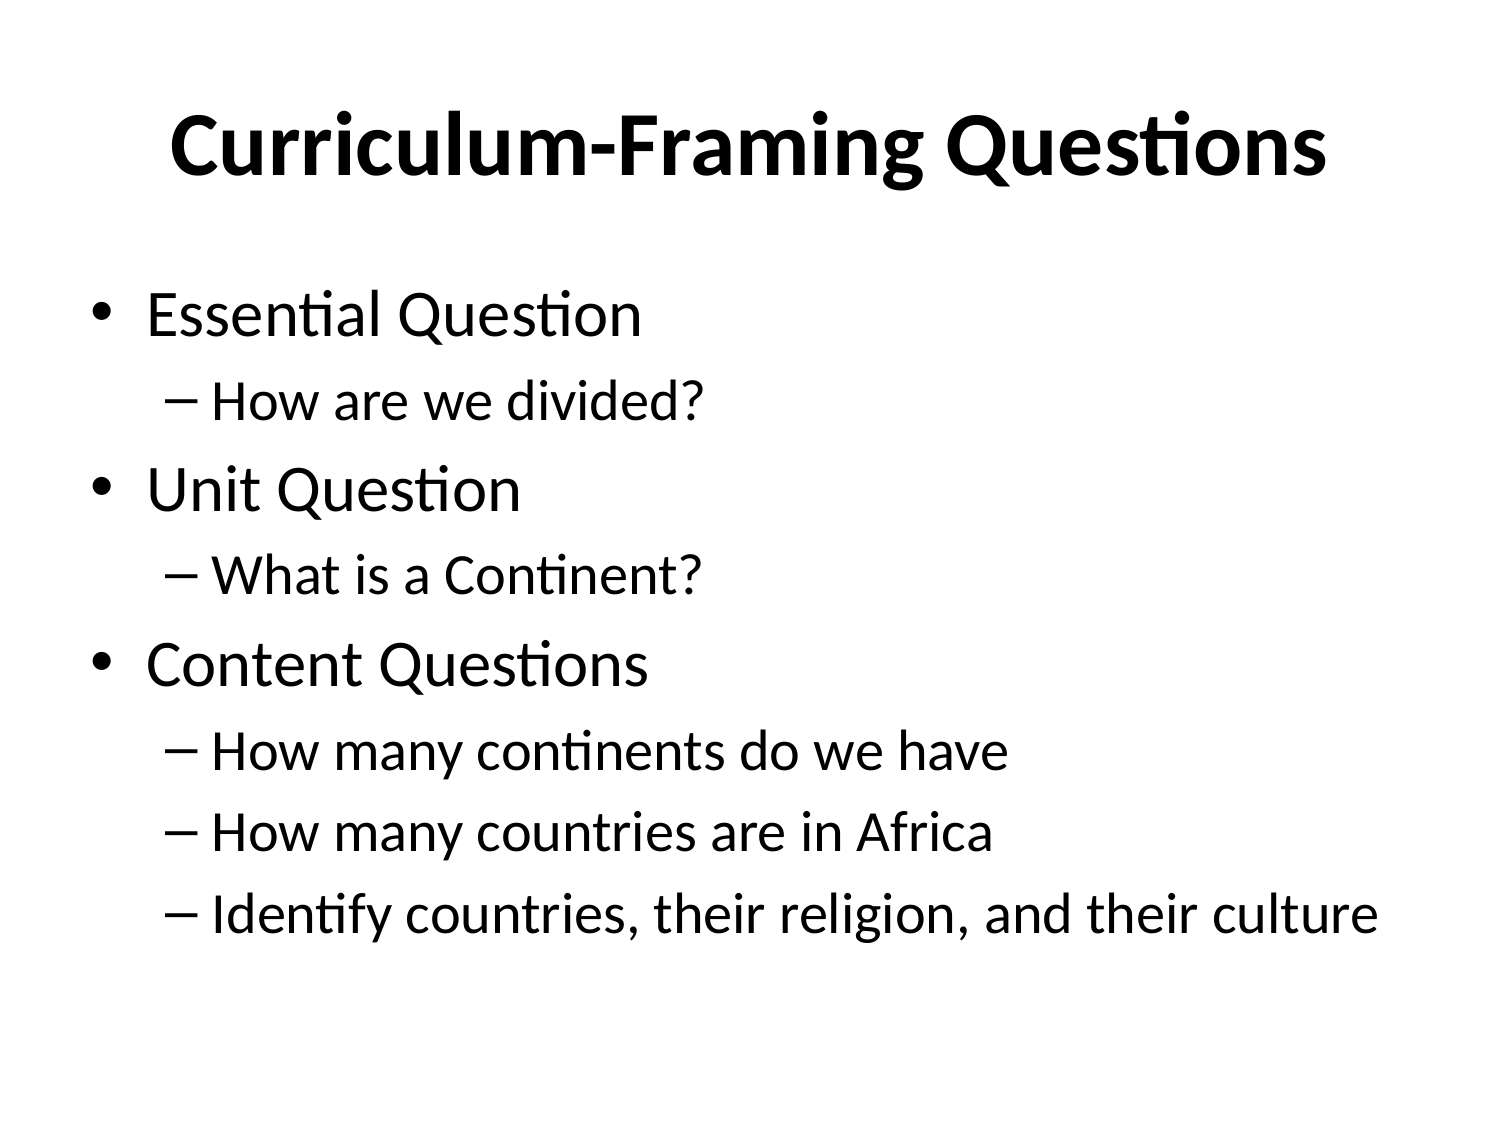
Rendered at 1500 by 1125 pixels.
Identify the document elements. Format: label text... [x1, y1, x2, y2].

title Curriculum-Framing Questions [75, 45, 1425, 233]
list Essential Question How are we divided? Unit Question What is a Continent? Content Questions How many continents do we have How many countries are in Africa Identify countries, their religion, and their culture [75, 262, 1425, 1075]
